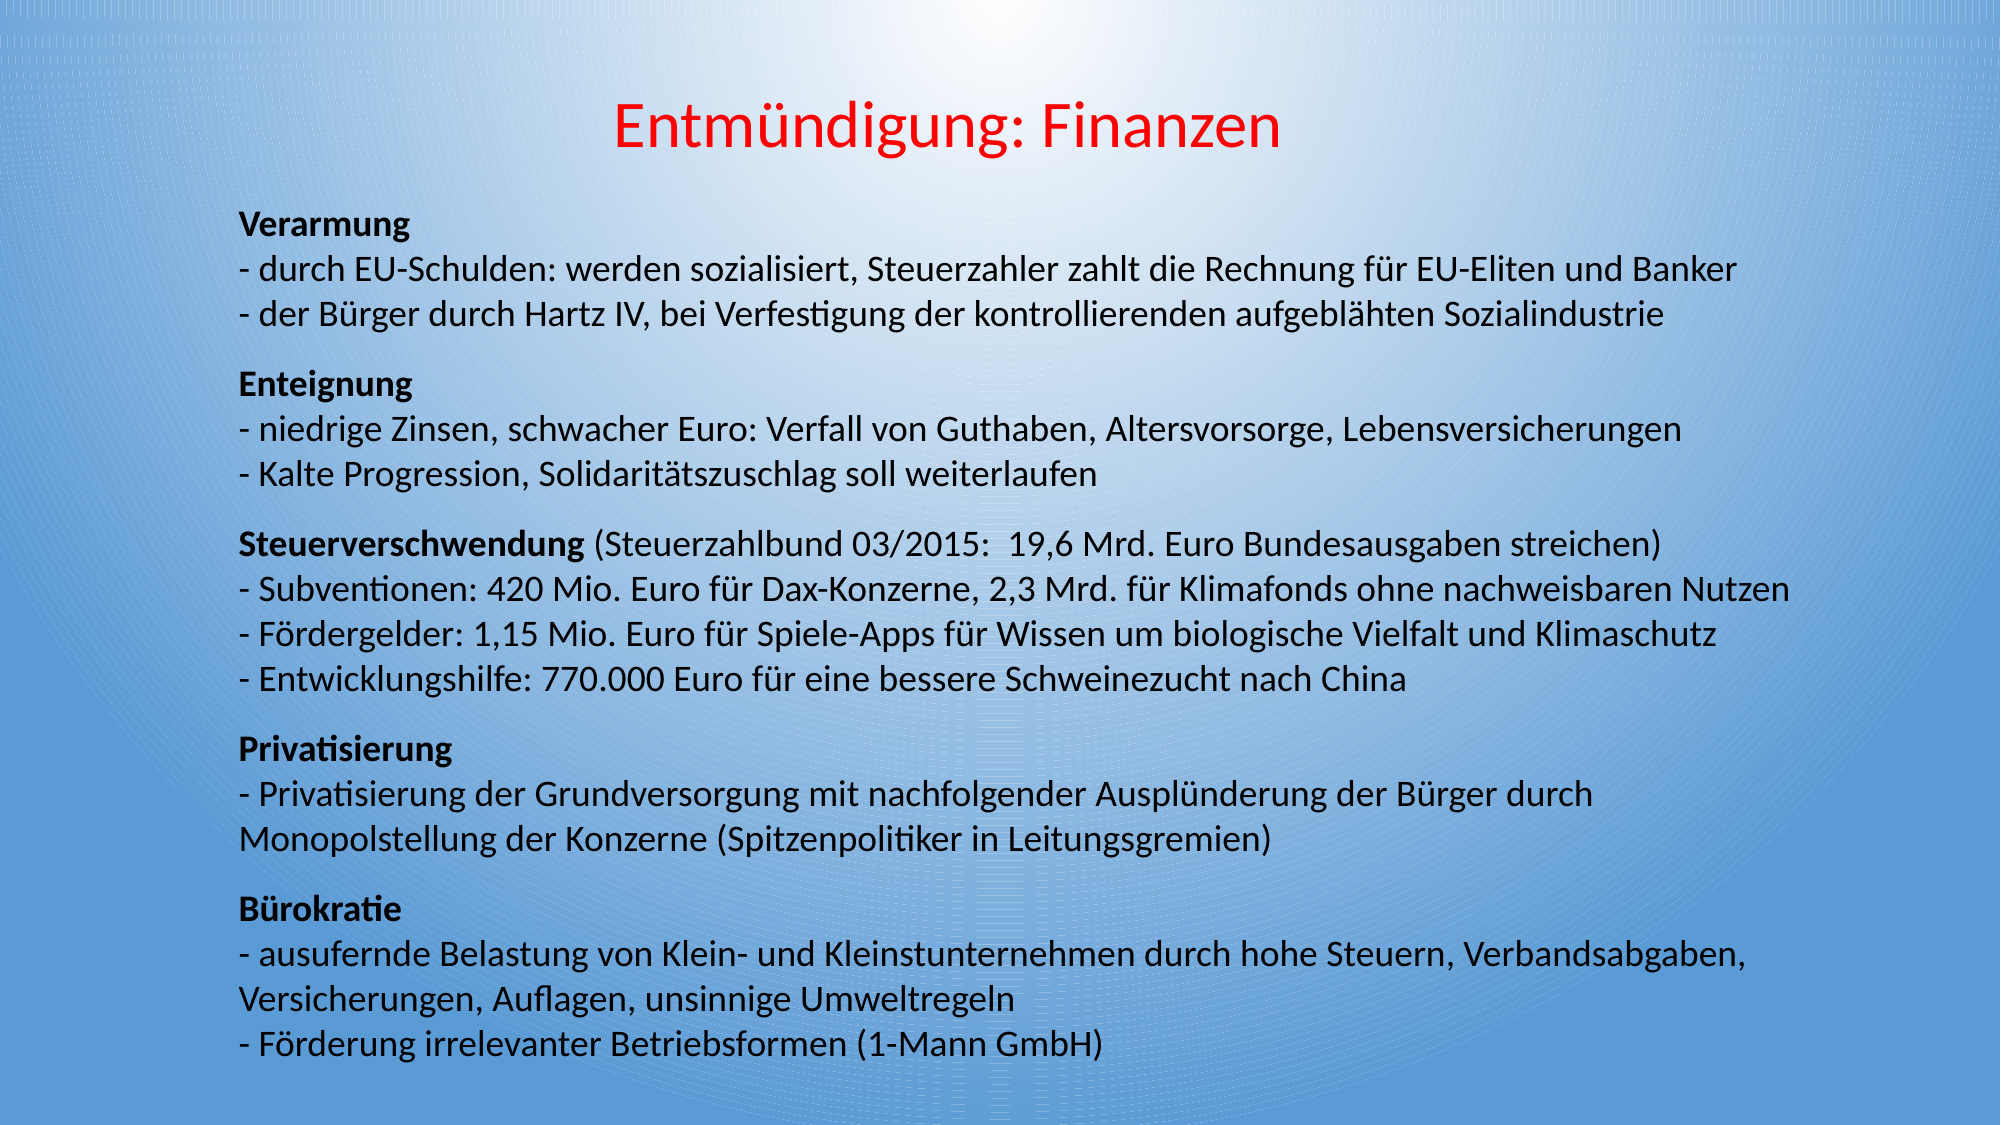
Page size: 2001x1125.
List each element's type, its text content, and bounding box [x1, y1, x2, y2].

text_box Entmündigung: Finanzen [279, 73, 1618, 168]
text_box Verarmung - durch EU-Schulden: werden sozialisiert, Steuerzahler zahlt die Rechnung für EU-Eliten und Banker - der Bürger durch Hartz IV, bei Verfestigung der kontrollierenden aufgeblähten Sozialindustrie Enteignung - niedrige Zinsen, schwacher Euro: Verfall von Guthaben, Altersvorsorge, Lebensversicherungen - Kalte Progression, Solidaritätszuschlag soll weiterlaufen Steuerverschwendung (Steuerzahlbund 03/2015: 19,6 Mrd. Euro Bundesausgaben streichen) - Subventionen: 420 Mio. Euro für Dax-Konzerne, 2,3 Mrd. für Klimafonds ohne nachweisbaren Nutzen - Fördergelder: 1,15 Mio. Euro für Spiele-Apps für Wissen um biologische Vielfalt und Klimaschutz - Entwicklungshilfe: 770.000 Euro für eine bessere Schweinezucht nach China Privatisierung - Privatisierung der Grundversorgung mit nachfolgender Ausplünderung der Bürger durch Monopolstellung der Konzerne (Spitzenpolitiker in Leitungsgremien) Bürokratie - ausufernde Belastung von Klein- und Kleinstunternehmen durch hohe Steuern, Verbandsabgaben, Versicherungen, Auflagen, unsinnige Umweltregeln - Förderung irrelevanter Betriebsformen (1-Mann GmbH) [223, 191, 1818, 1072]
